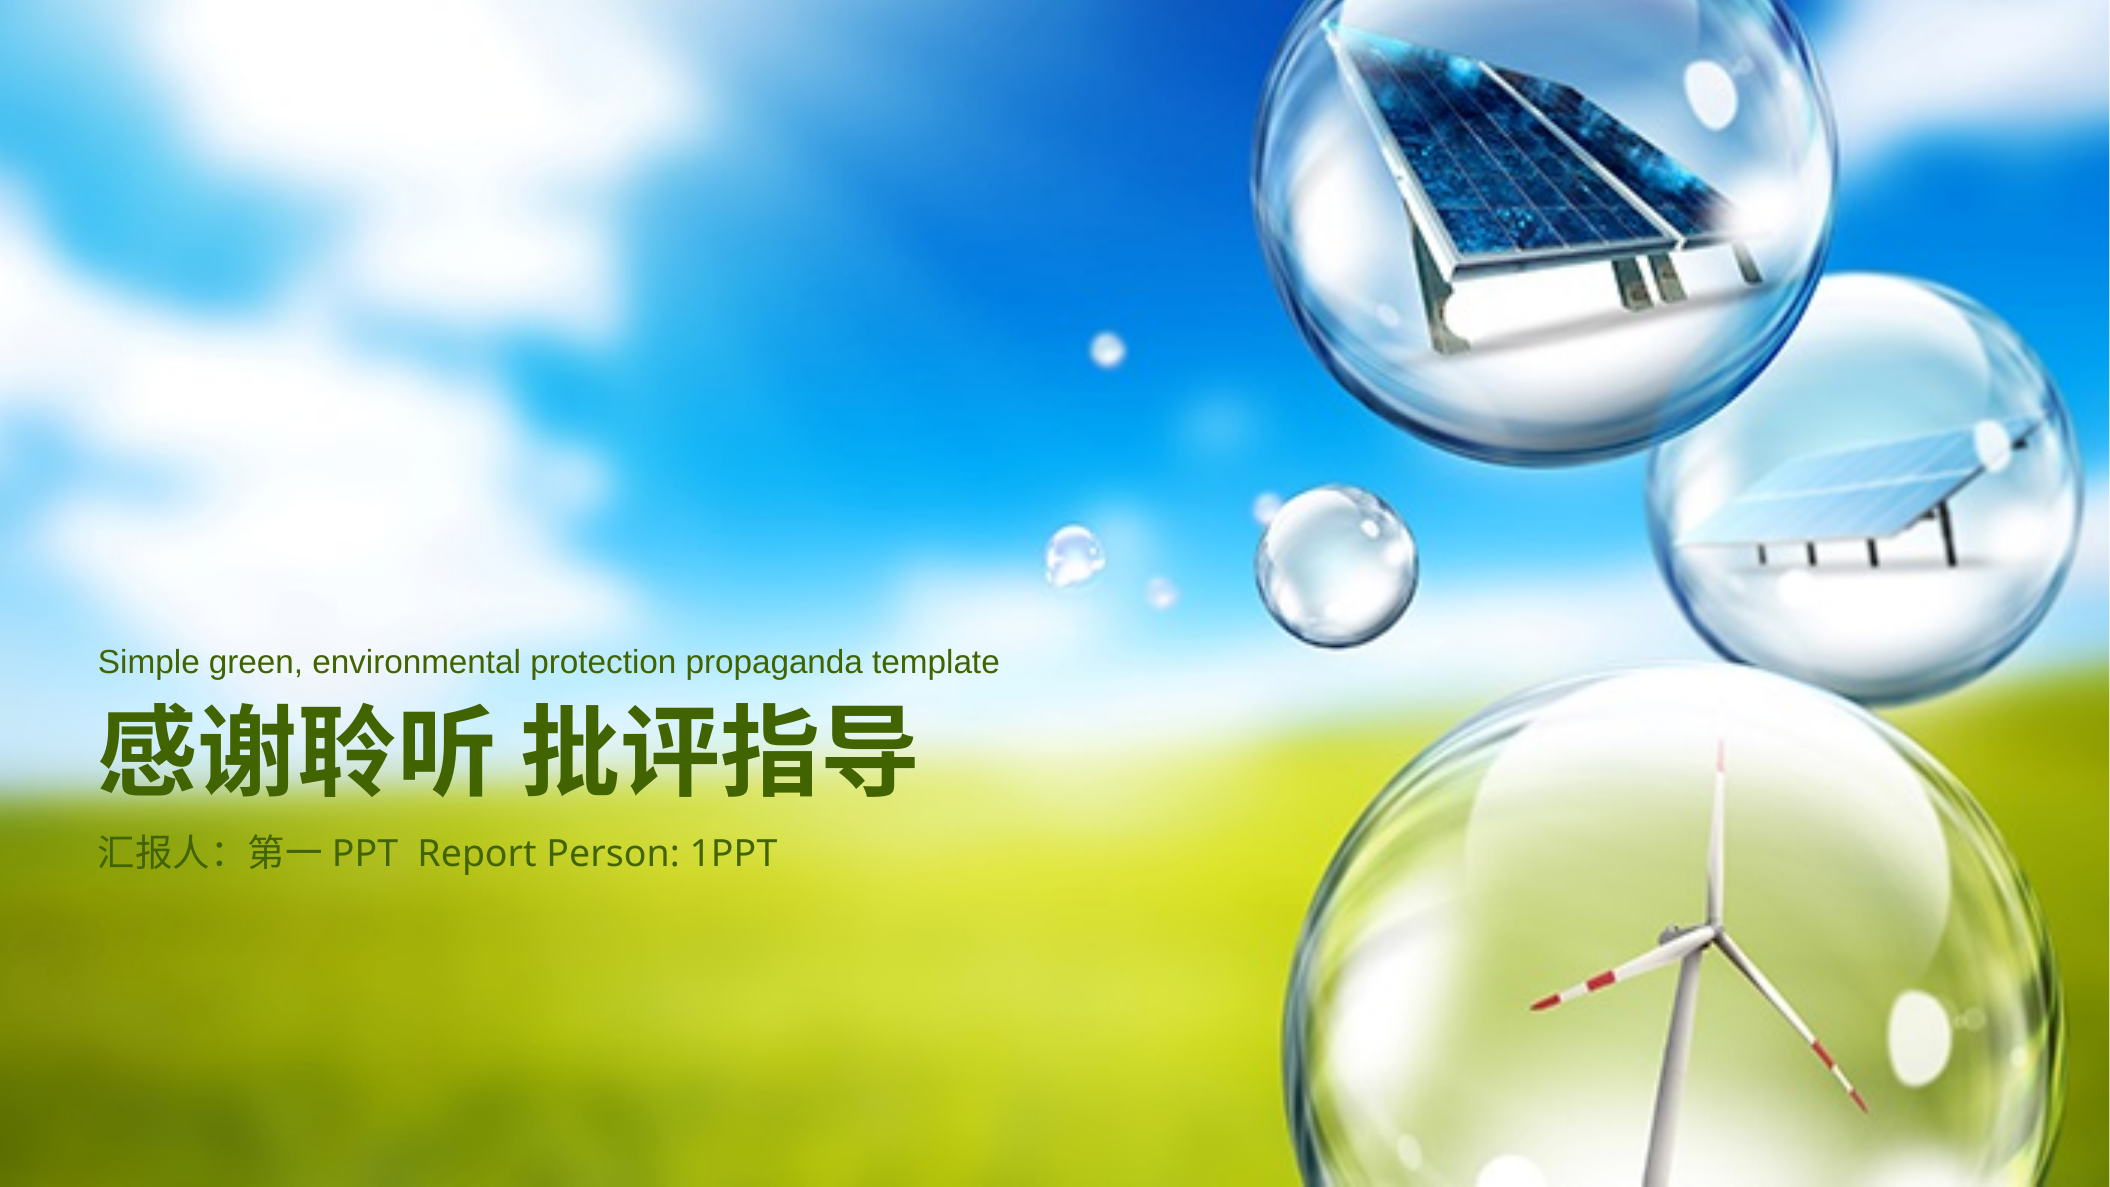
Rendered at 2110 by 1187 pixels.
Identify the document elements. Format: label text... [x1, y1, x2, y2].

text_box Simple green, environmental protection propaganda template [97, 640, 1075, 681]
text_box [0, 0, 2110, 1187]
text_box 汇报人：第一PPT Report Person: 1PPT [97, 828, 1030, 874]
text_box 感谢聆听 批评指导 [97, 688, 1358, 809]
